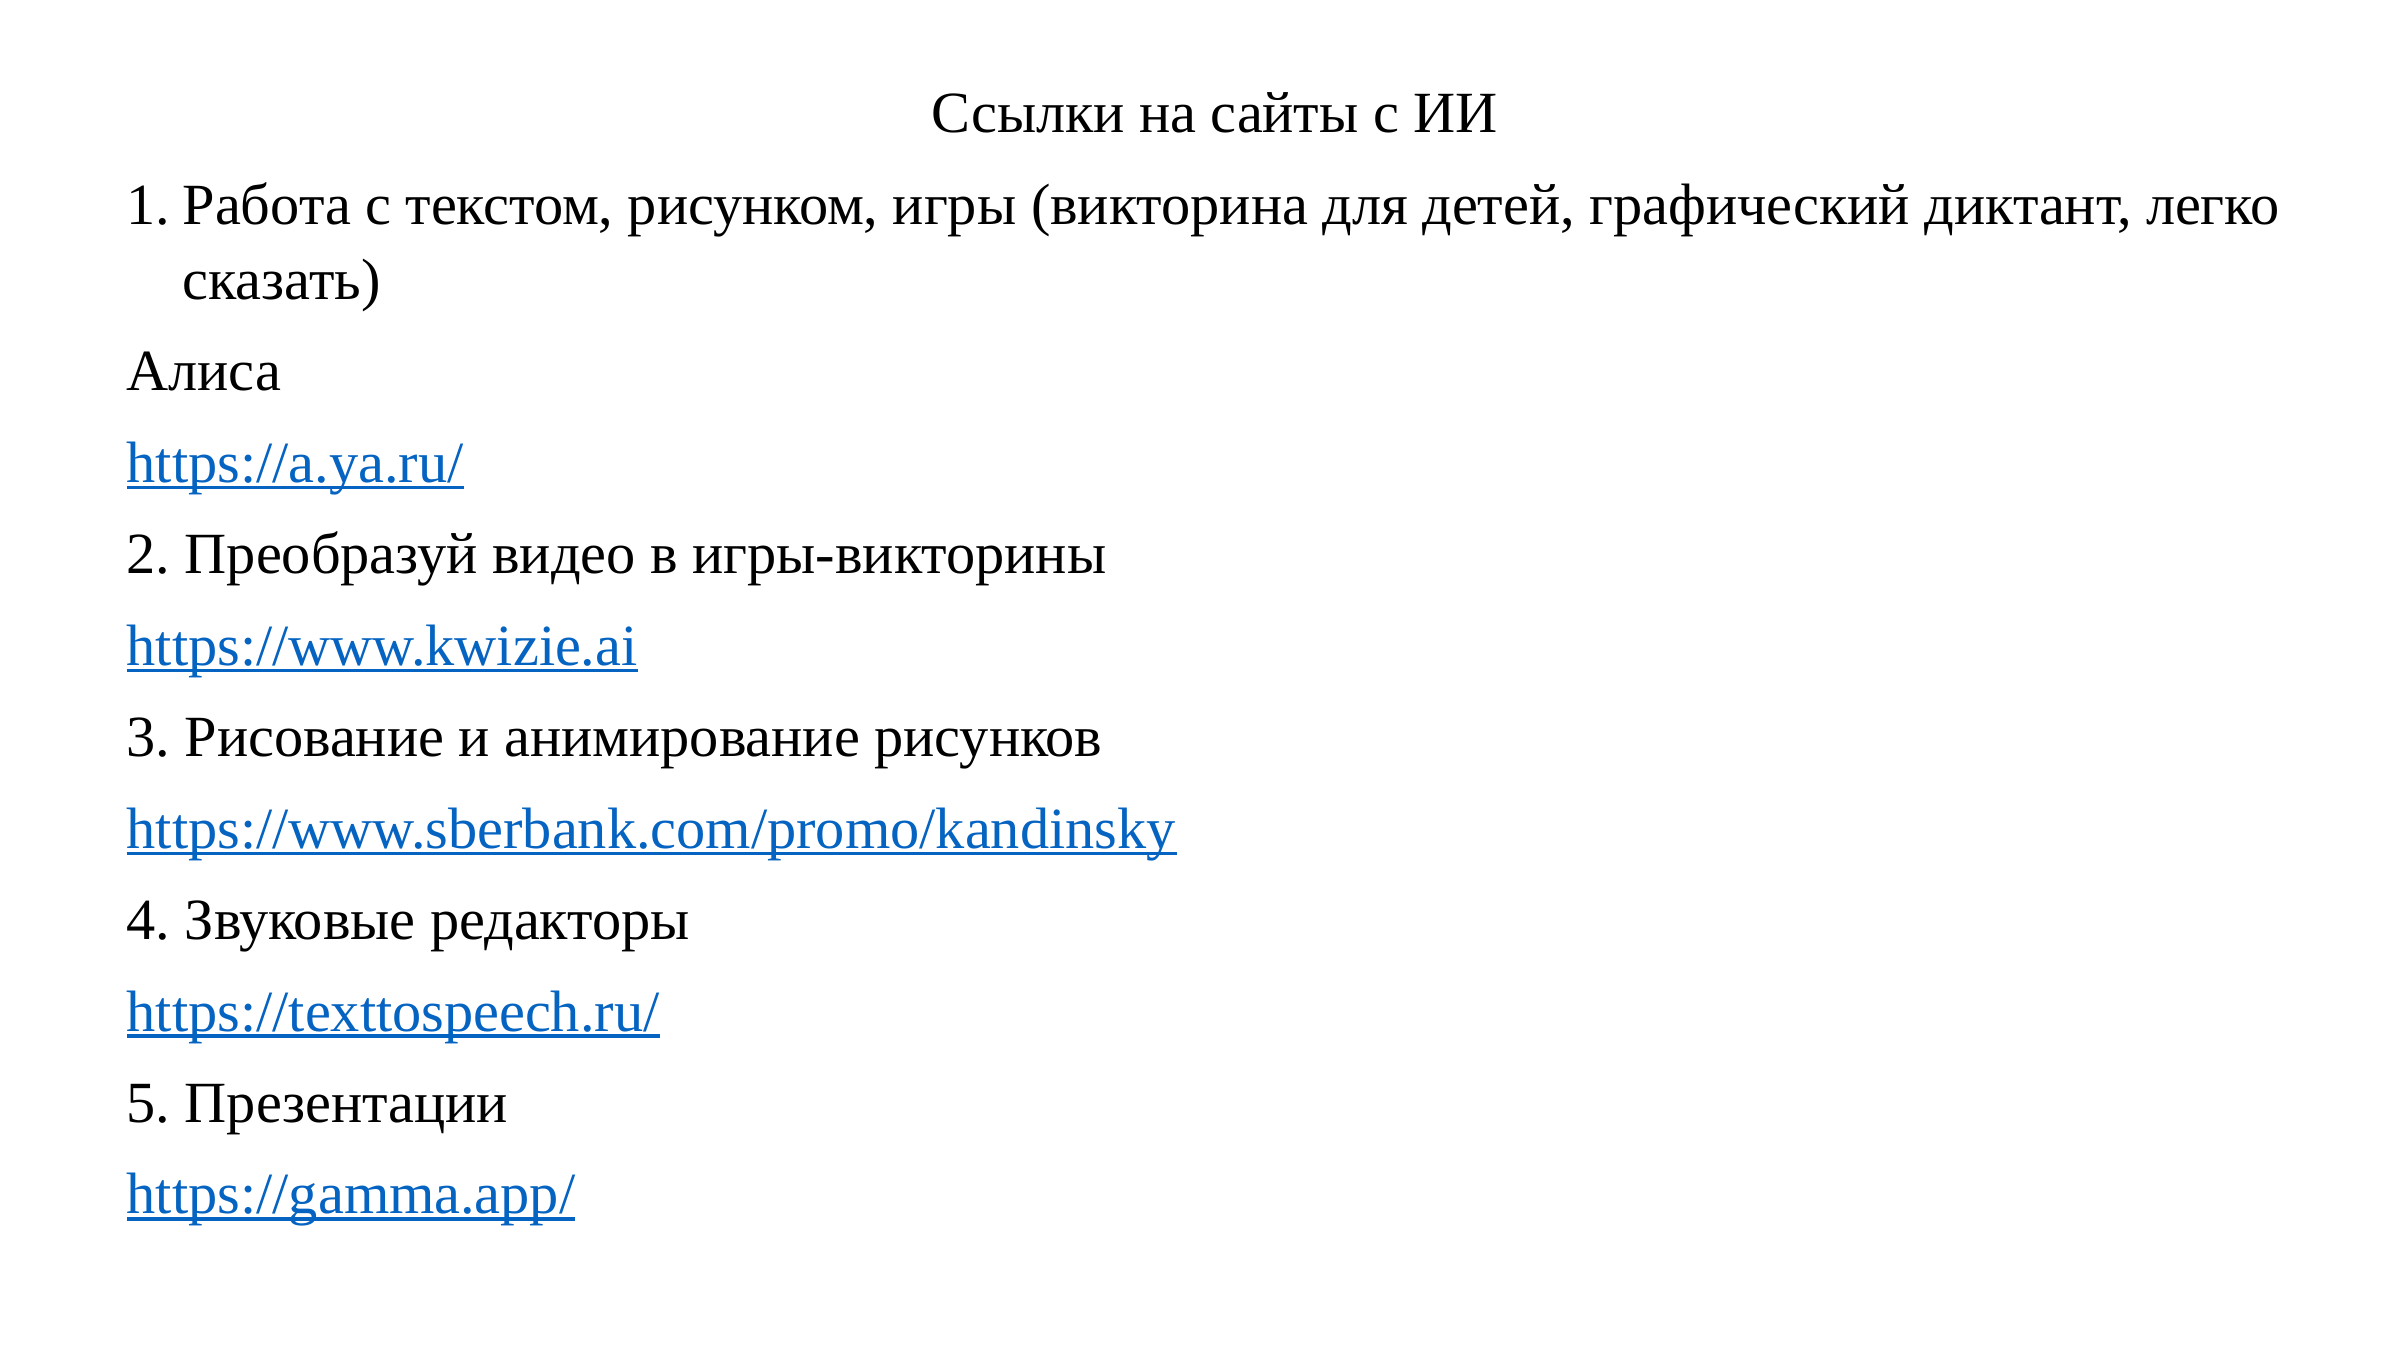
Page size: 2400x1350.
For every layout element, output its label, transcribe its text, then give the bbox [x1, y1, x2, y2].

text_box Ссылки на сайты с ИИ Работа с текстом, рисунком, игры (викторина для детей, графический диктант, легко сказать) Алиса https://a.ya.ru/ 2. Преобразуй видео в игры-викторины https://www.kwizie.ai 3. Рисование и анимирование рисунков https://www.sberbank.com/promo/kandinsky 4. Звуковые редакторы https://texttospeech.ru/ 5. Презентации https://gamma.app/ [111, 62, 2318, 1233]
